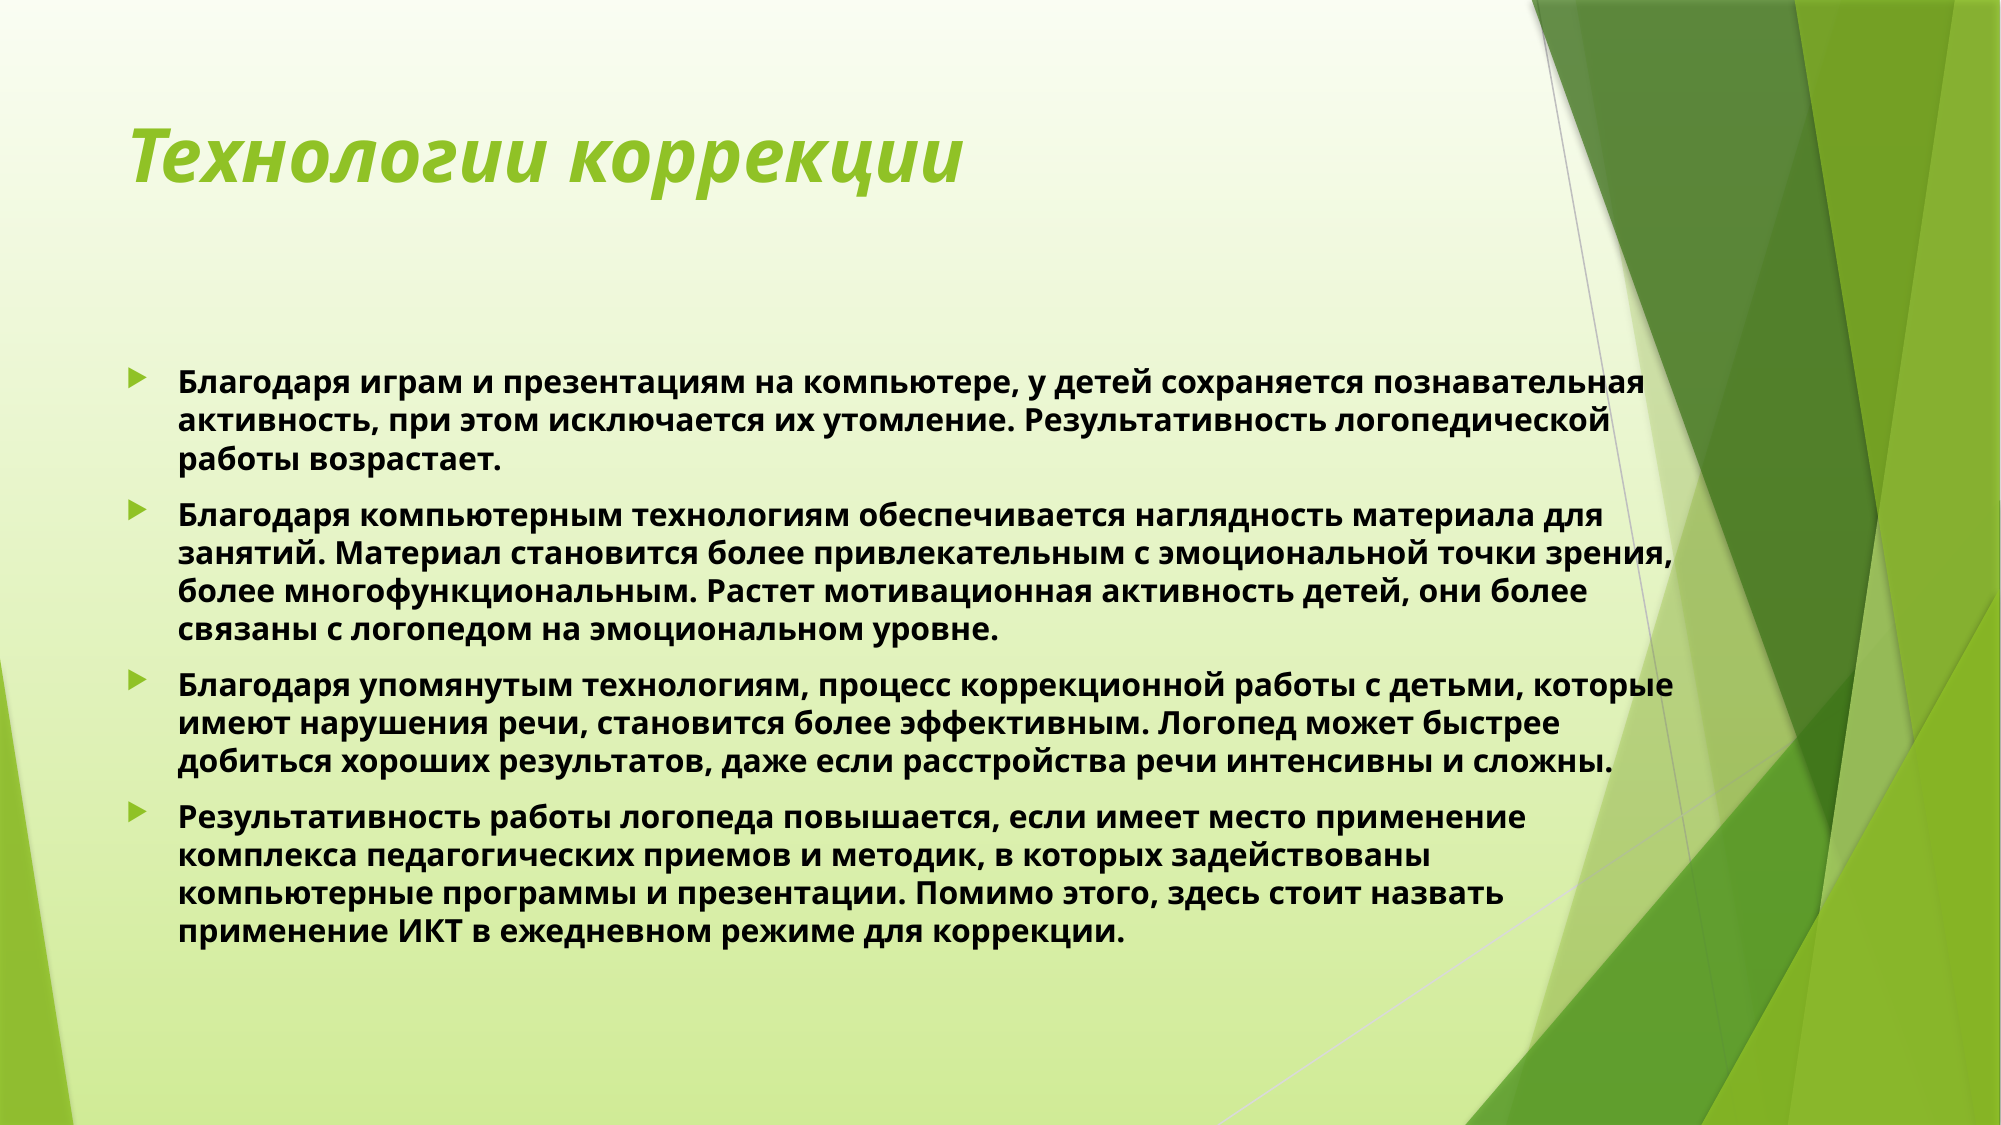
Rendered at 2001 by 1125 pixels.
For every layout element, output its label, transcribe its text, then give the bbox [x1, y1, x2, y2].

list Благодаря играм и презентациям на компьютере, у детей сохраняется познавательная активность, при этом исключается их утомление. Результативность логопедической работы возрастает. Благодаря компьютерным технологиям обеспечивается наглядность материала для занятий. Материал становится более привлекательным с эмоциональной точки зрения, более многофункциональным. Растет мотивационная активность детей, они более связаны с логопедом на эмоциональном уровне. Благодаря упомянутым технологиям, процесс коррекционной работы с детьми, которые имеют нарушения речи, становится более эффективным. Логопед может быстрее добиться хороших результатов, даже если расстройства речи интенсивны и сложны. Результативность работы логопеда повышается, если имеет место применение комплекса педагогических приемов и методик, в которых задействованы компьютерные программы и презентации. Помимо этого, здесь стоит назвать применение ИКТ в ежедневном режиме для коррекции. [111, 354, 1695, 992]
title Технологии коррекции [111, 99, 1522, 317]
